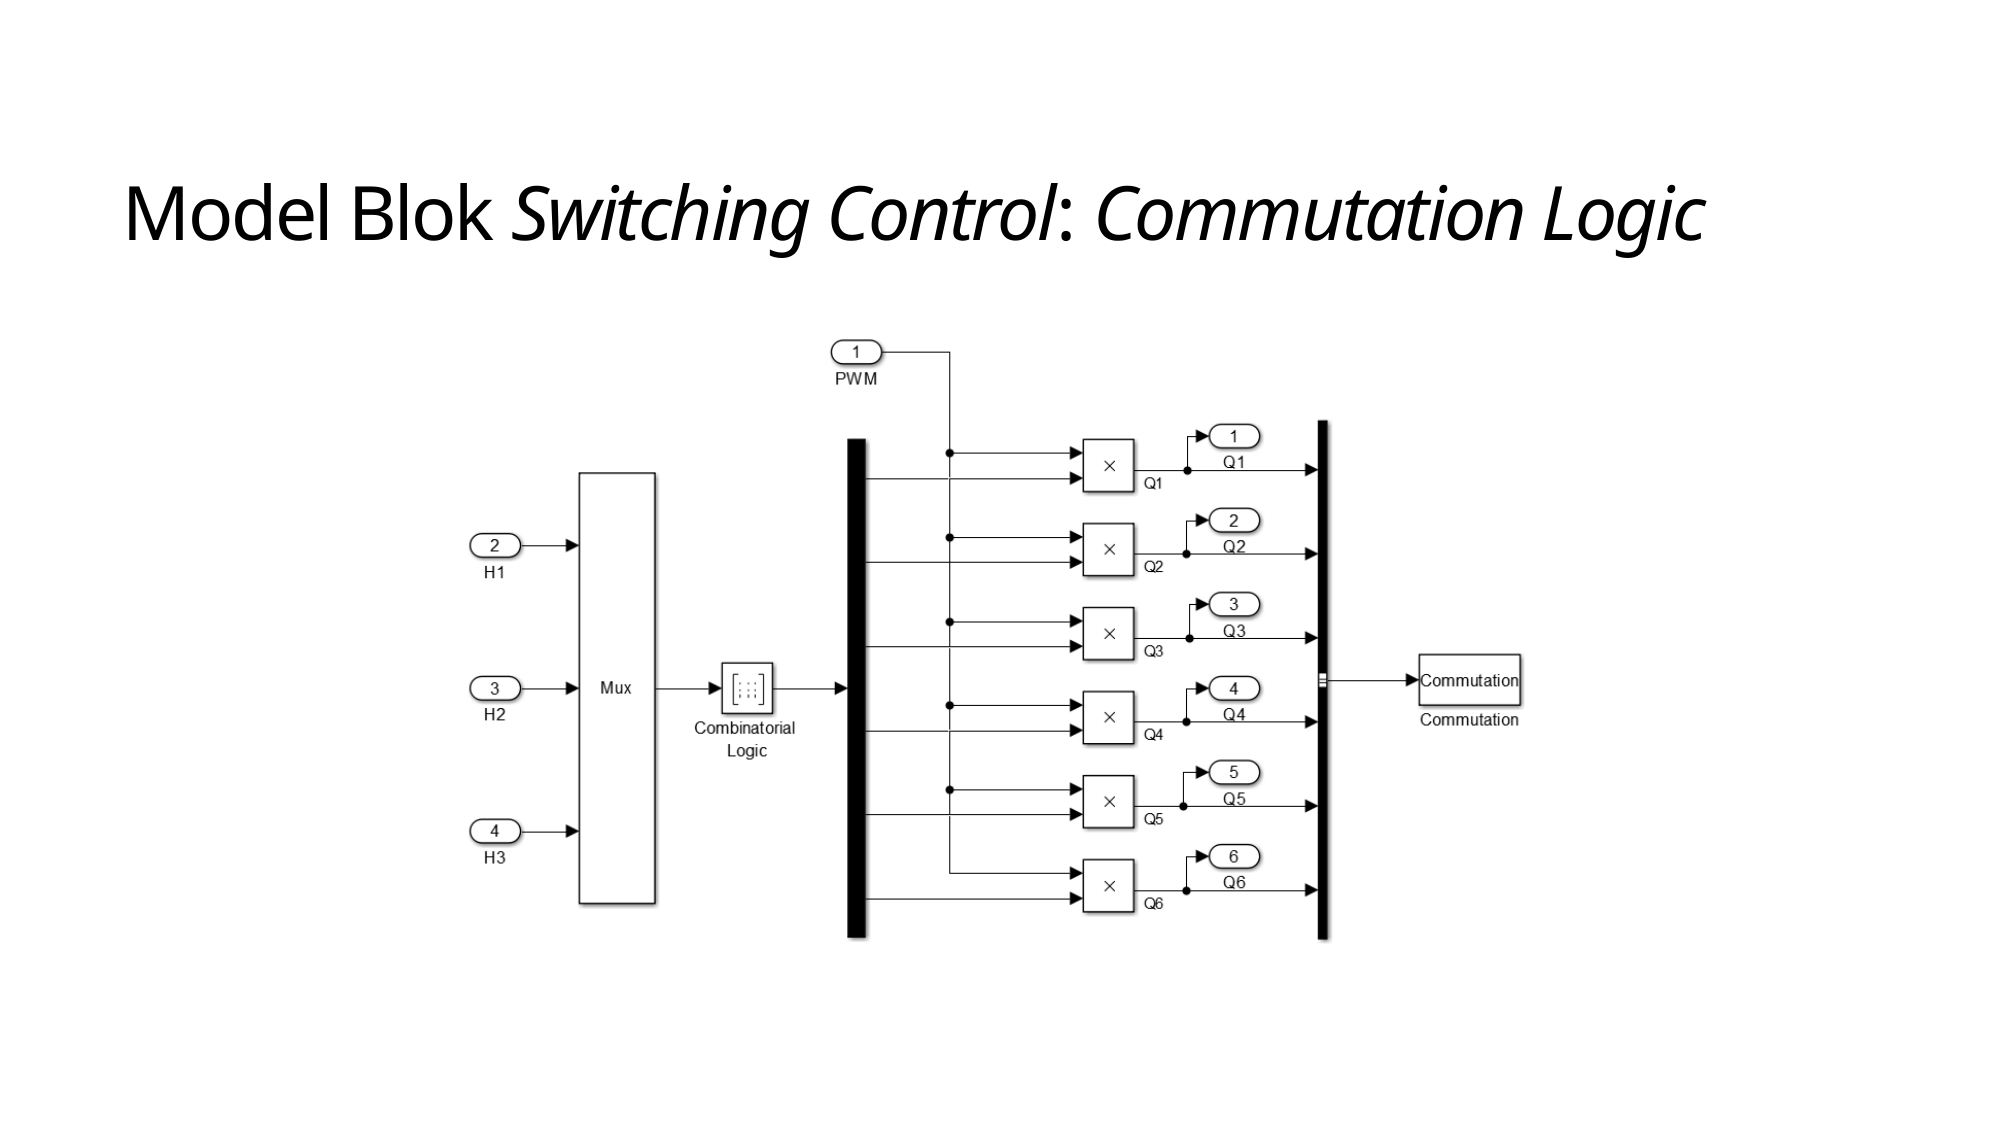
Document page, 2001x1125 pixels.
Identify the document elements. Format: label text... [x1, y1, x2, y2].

title Model Blok Switching Control: Commutation Logic [107, 81, 1875, 354]
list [450, 329, 1536, 949]
